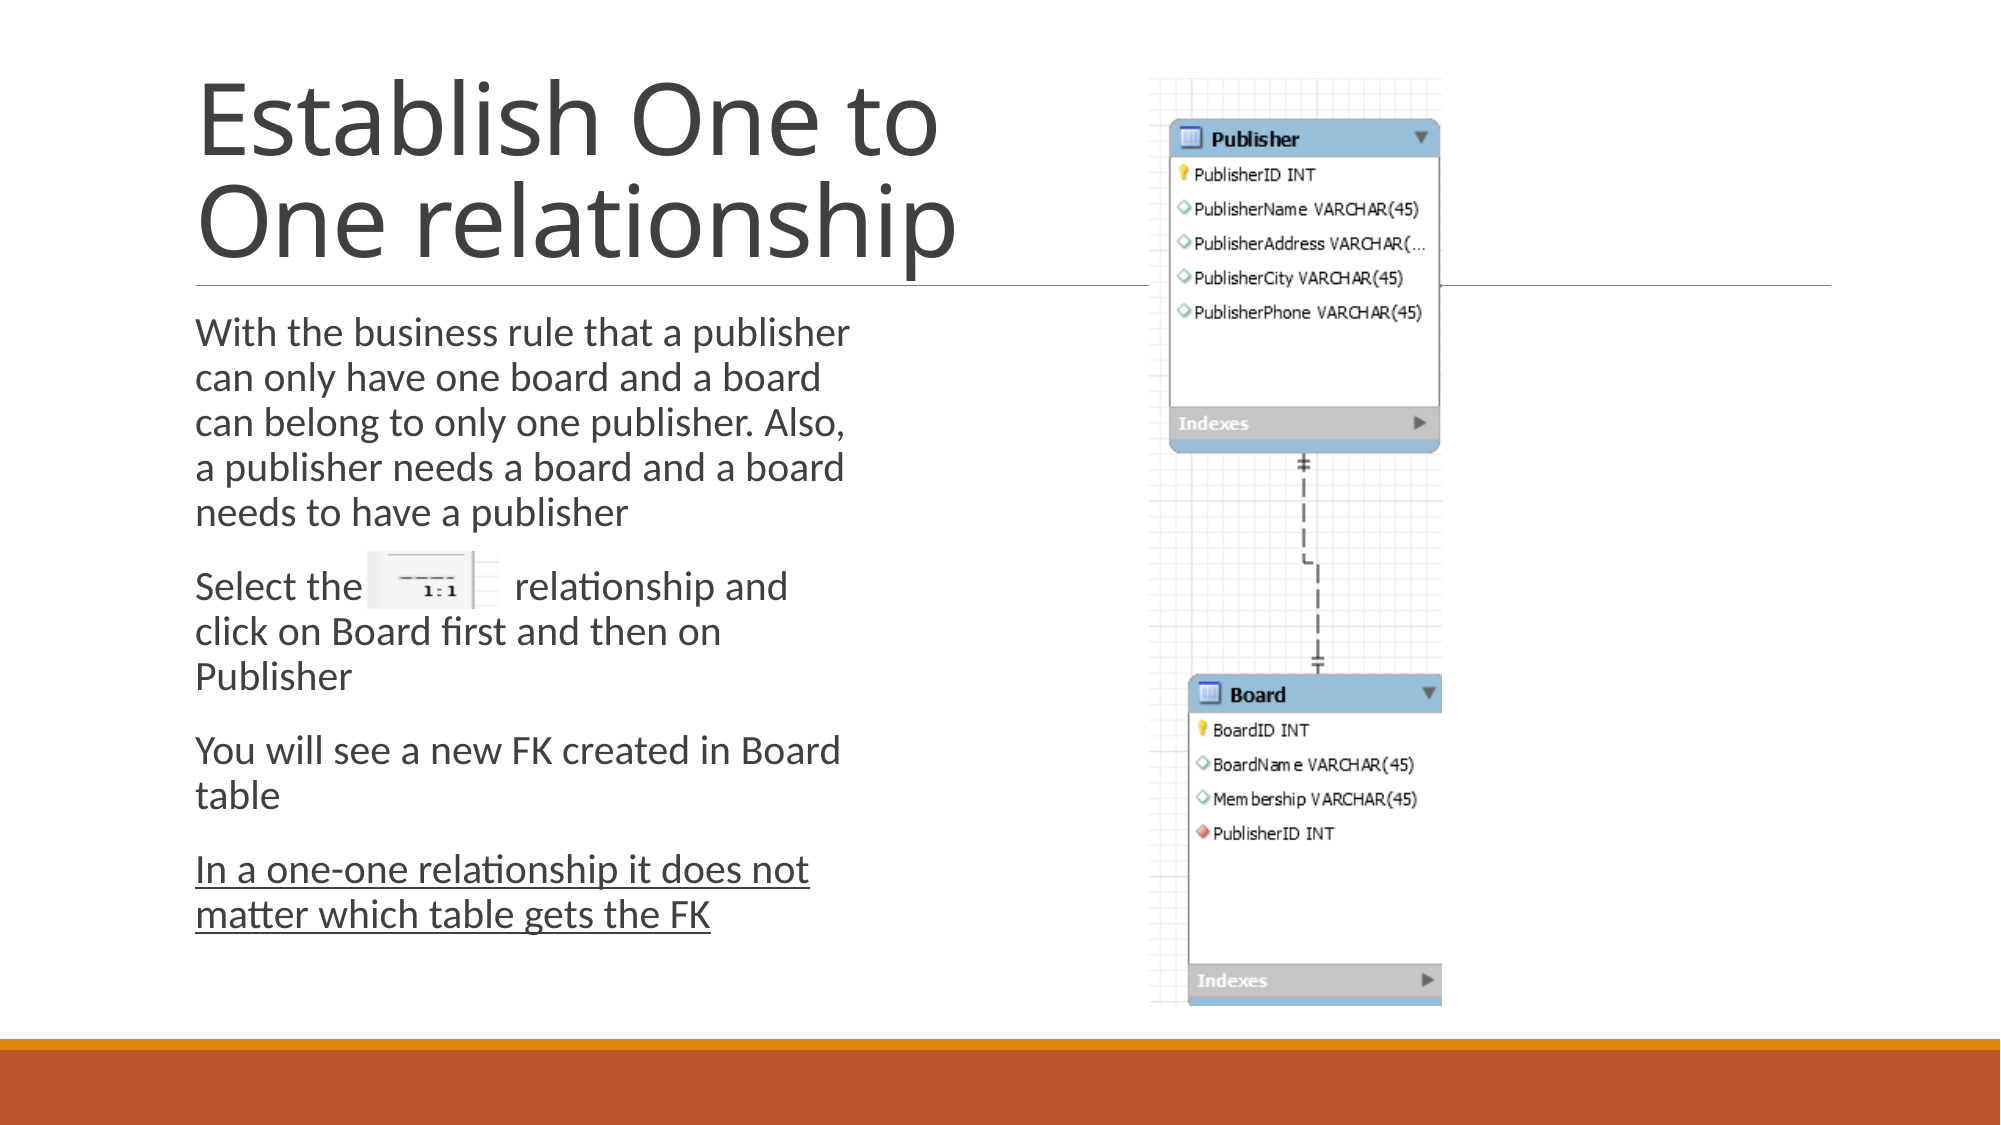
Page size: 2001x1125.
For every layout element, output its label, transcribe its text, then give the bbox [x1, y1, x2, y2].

list With the business rule that a publisher can only have one board and a board can belong to only one publisher. Also, a publisher needs a board and a board needs to have a publisher Select the relationship and click on Board first and then on Publisher You will see a new FK created in Board table In a one-one relationship it does not matter which table gets the FK [180, 302, 865, 963]
title Establish One to One relationship [180, 47, 1830, 285]
picture [1148, 78, 1443, 1006]
picture [362, 550, 499, 610]
